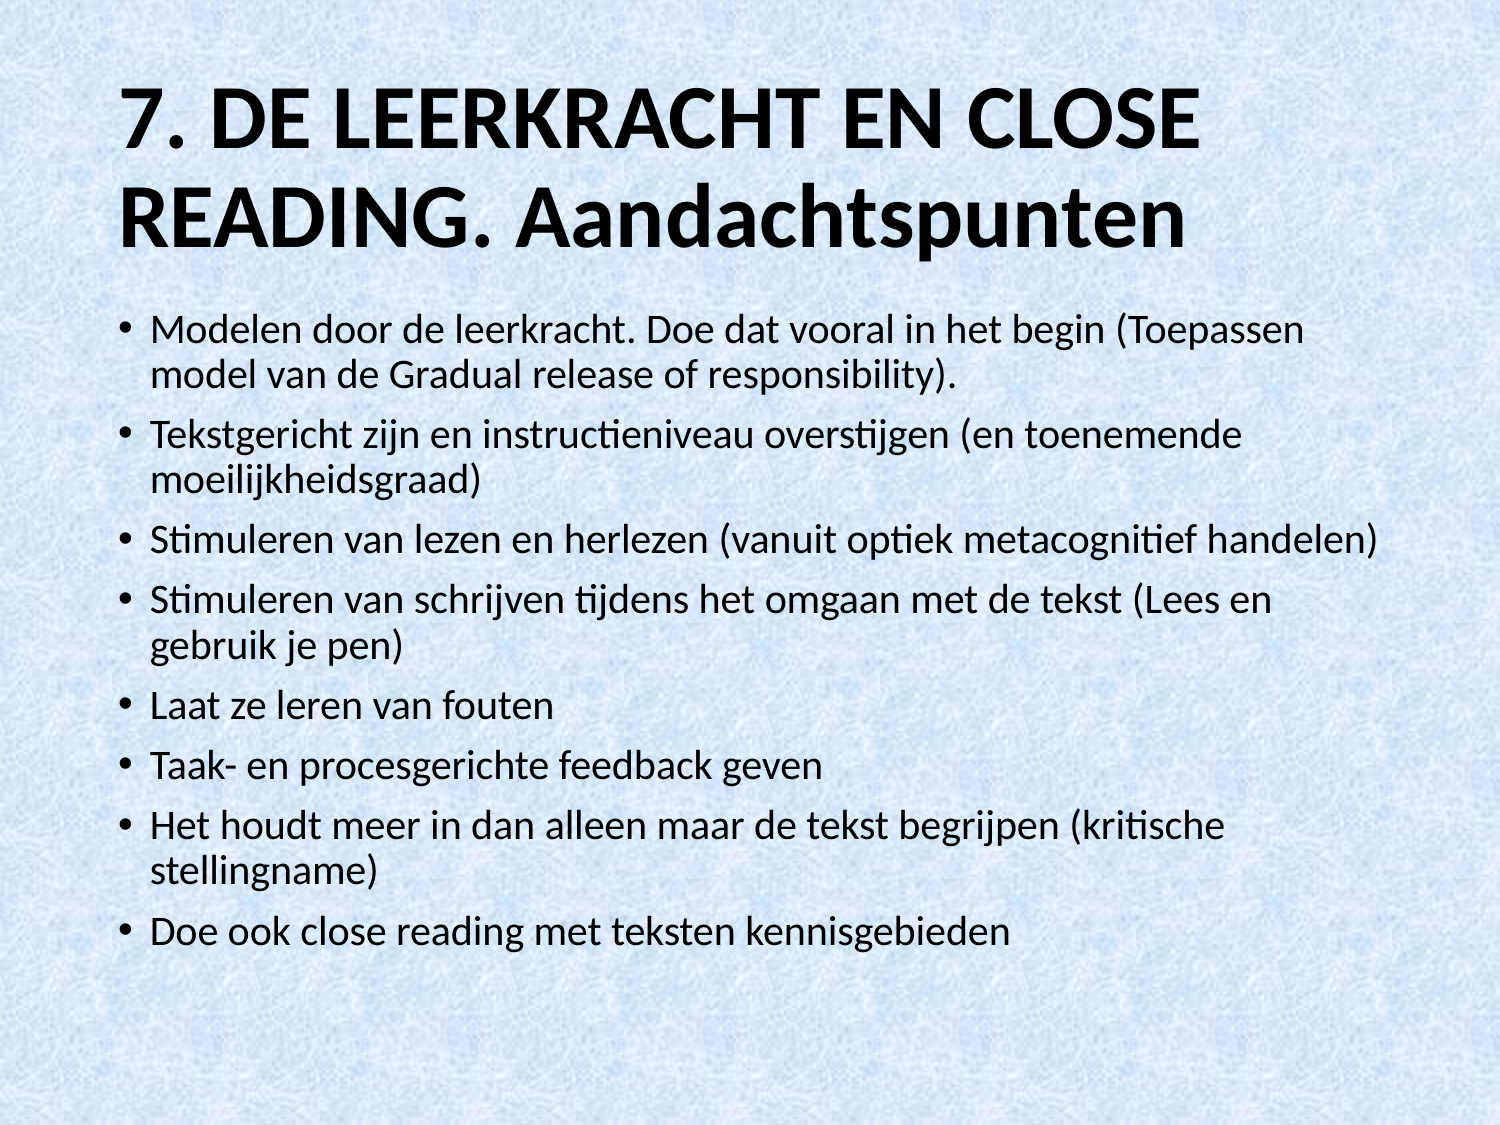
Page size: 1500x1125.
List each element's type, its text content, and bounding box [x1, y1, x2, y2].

picture [0, 0, 1500, 1125]
title 7. DE LEERKRACHT EN CLOSE READING. Aandachtspunten [103, 59, 1397, 278]
list Modelen door de leerkracht. Doe dat vooral in het begin (Toepassen model van de Gradual release of responsibility). Tekstgericht zijn en instructieniveau overstijgen (en toenemende moeilijkheidsgraad) Stimuleren van lezen en herlezen (vanuit optiek metacognitief handelen) Stimuleren van schrijven tijdens het omgaan met de tekst (Lees en gebruik je pen) Laat ze leren van fouten Taak- en procesgerichte feedback geven Het houdt meer in dan alleen maar de tekst begrijpen (kritische stellingname) Doe ook close reading met teksten kennisgebieden [103, 299, 1397, 1014]
